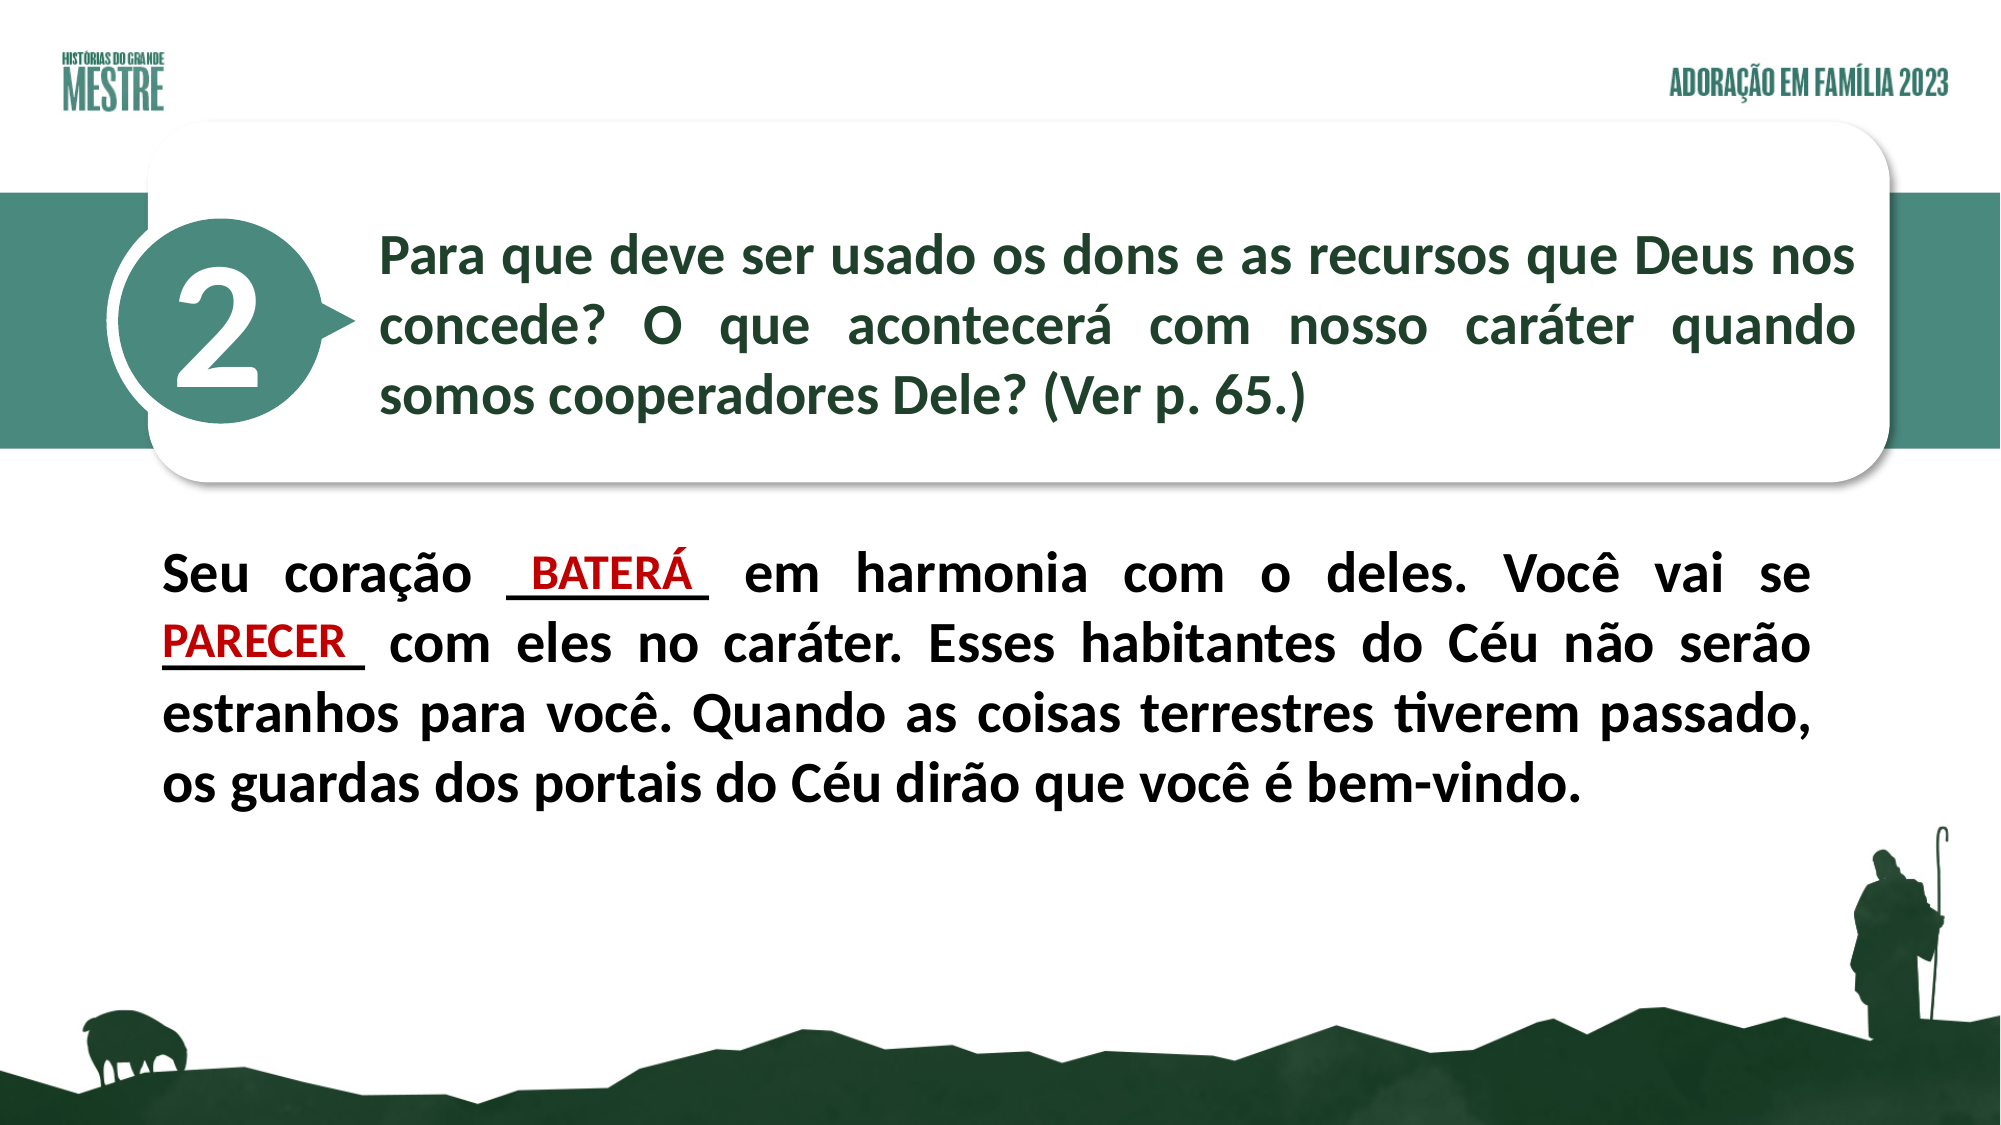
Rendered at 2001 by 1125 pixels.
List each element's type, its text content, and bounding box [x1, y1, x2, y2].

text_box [0, 121, 2000, 483]
picture [0, 0, 2001, 1125]
text_box Seu coração _______ em harmonia com o deles. Você vai se _______ com eles no caráter. Esses habitantes do Céu não serão estranhos para você. Quando as coisas terrestres tiverem passado, os guardas dos portais do Céu dirão que você é bem-vindo. [147, 526, 1828, 821]
text_box BATERÁ [516, 531, 740, 607]
text_box PARECER [147, 600, 485, 676]
